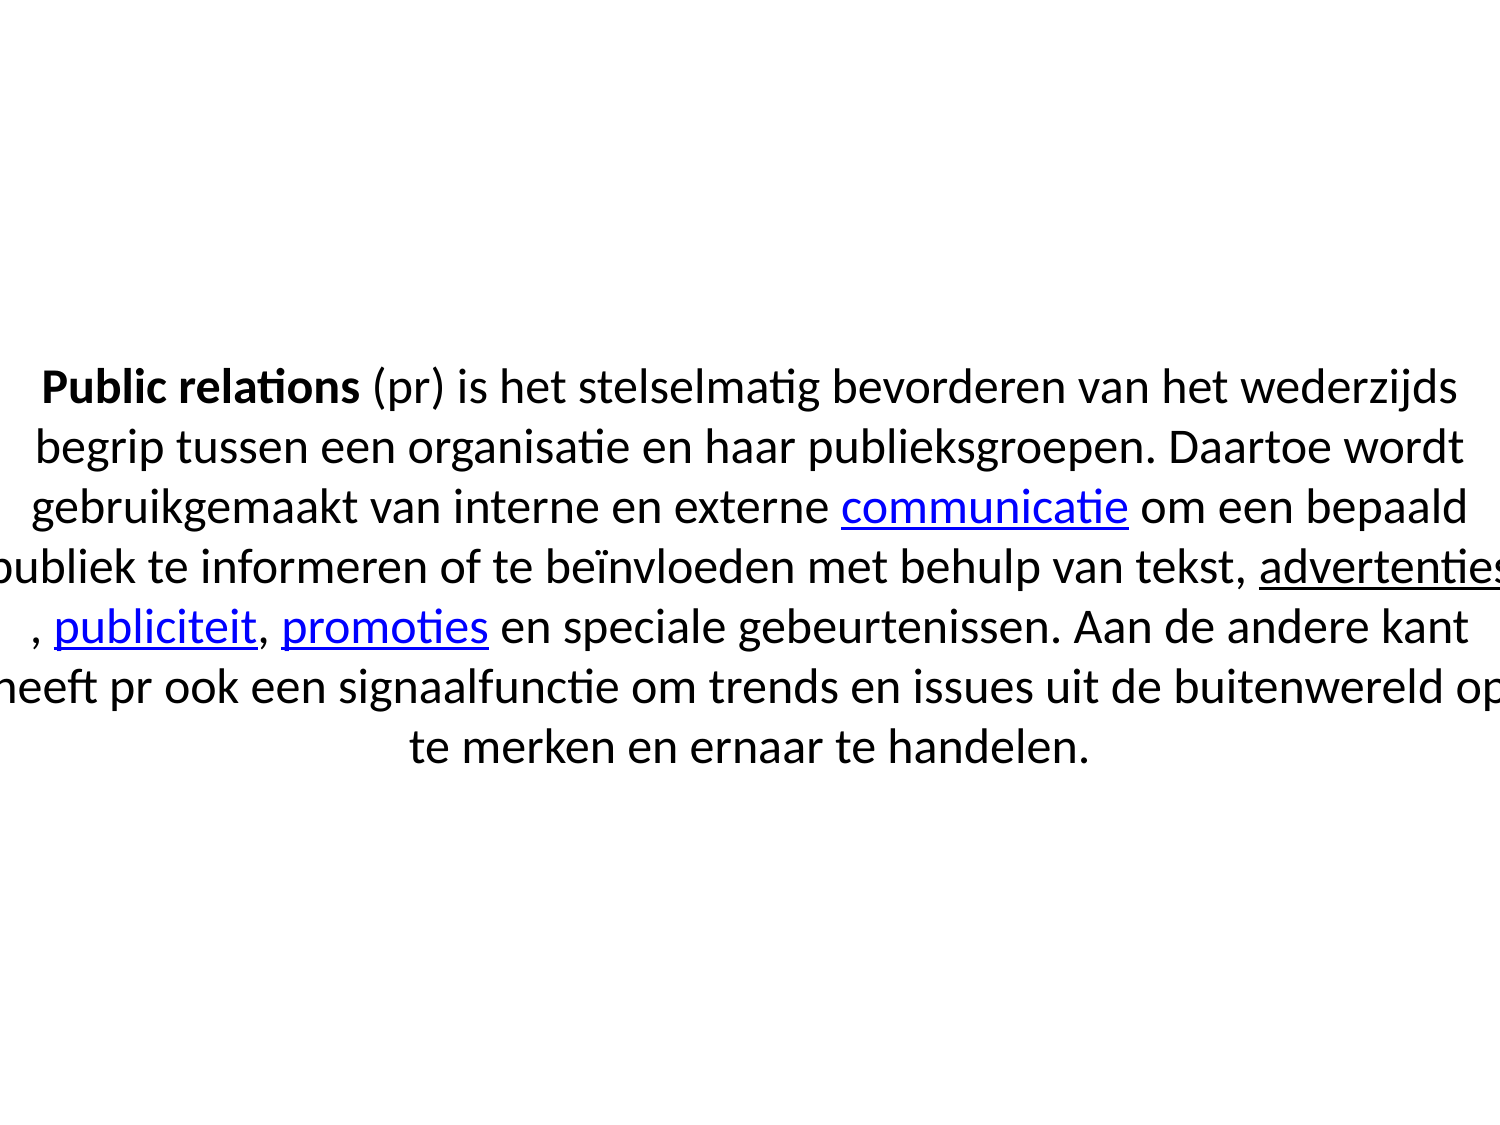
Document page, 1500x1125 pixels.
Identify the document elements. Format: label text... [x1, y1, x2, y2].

title Woordenboek: Public relations (pr) is het stelselmatig bevorderen van het wederzijds begrip tussen een organisatie en haar publieksgroepen. Daartoe wordt gebruikgemaakt van interne en externe communicatie om een bepaald publiek te informeren of te beïnvloeden met behulp van tekst, advertenties, publiciteit, promoties en speciale gebeurtenissen. Aan de andere kant heeft pr ook een signaalfunctie om trends en issues uit de buitenwereld op te merken en ernaar te handelen. [0, 0, 1500, 587]
text_box [374, 509, 1125, 615]
